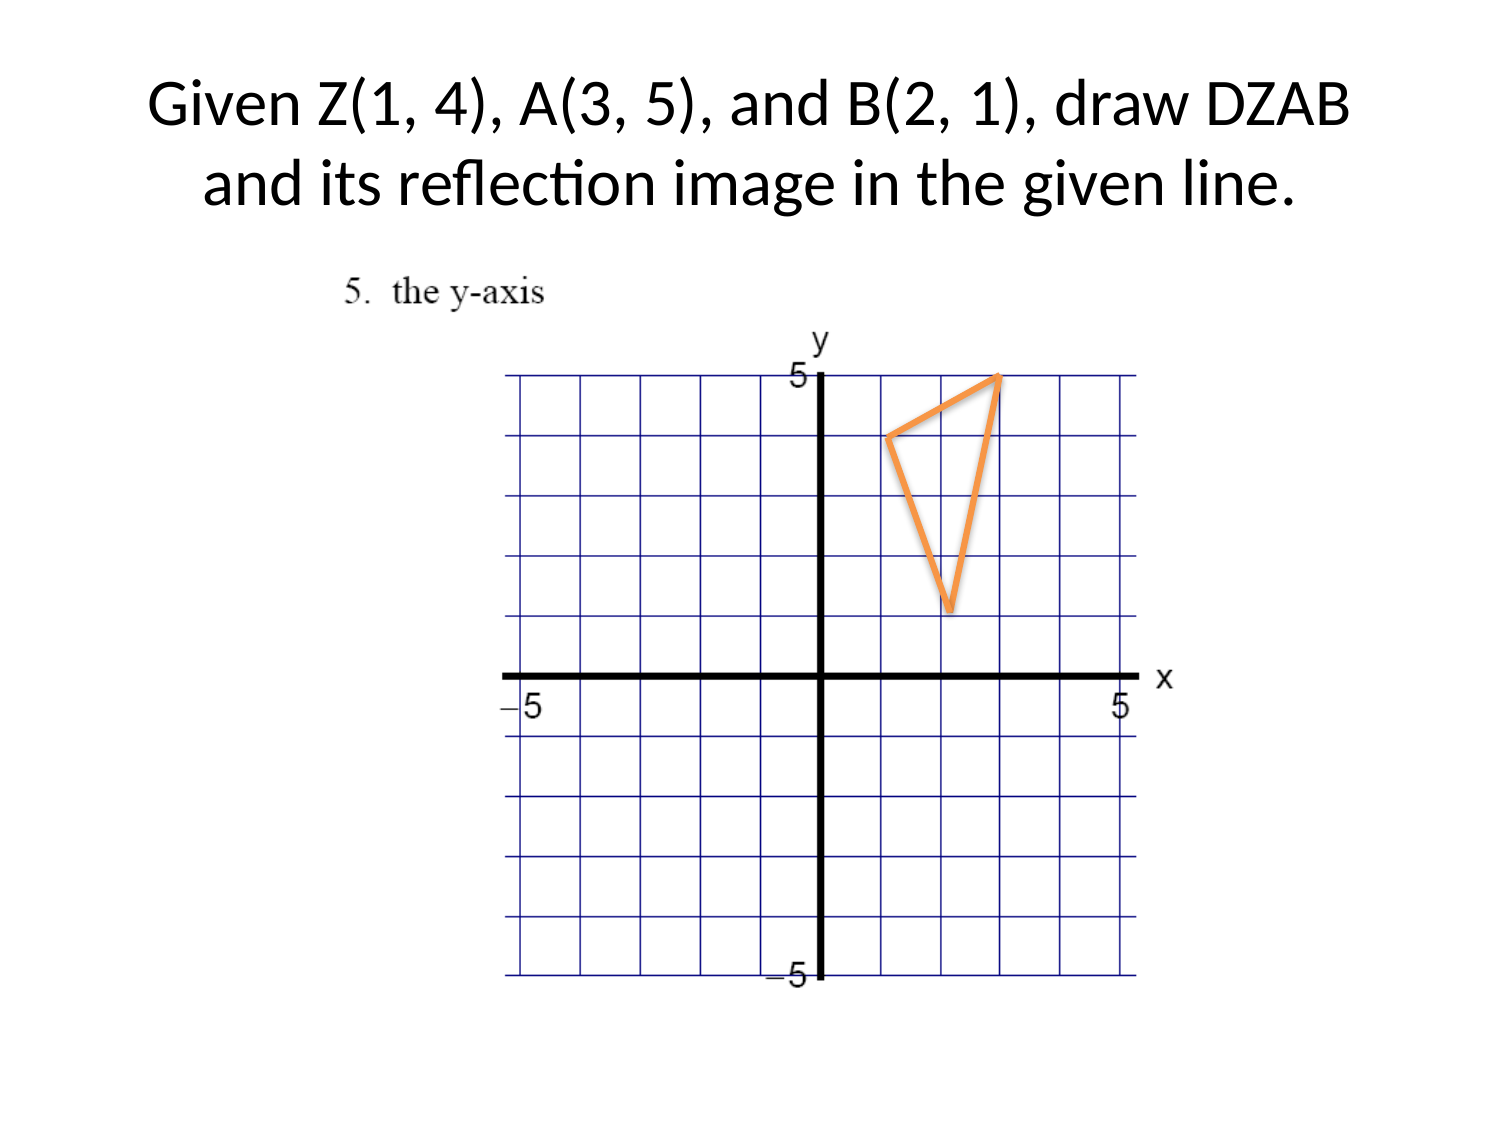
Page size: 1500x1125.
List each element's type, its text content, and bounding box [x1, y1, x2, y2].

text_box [830, 493, 1007, 557]
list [312, 262, 1188, 1006]
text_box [887, 374, 1001, 438]
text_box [855, 468, 1094, 520]
title Given Z(1, 4), A(3, 5), and B(2, 1), draw DZAB and its reflection image in the given line. [75, 45, 1425, 233]
